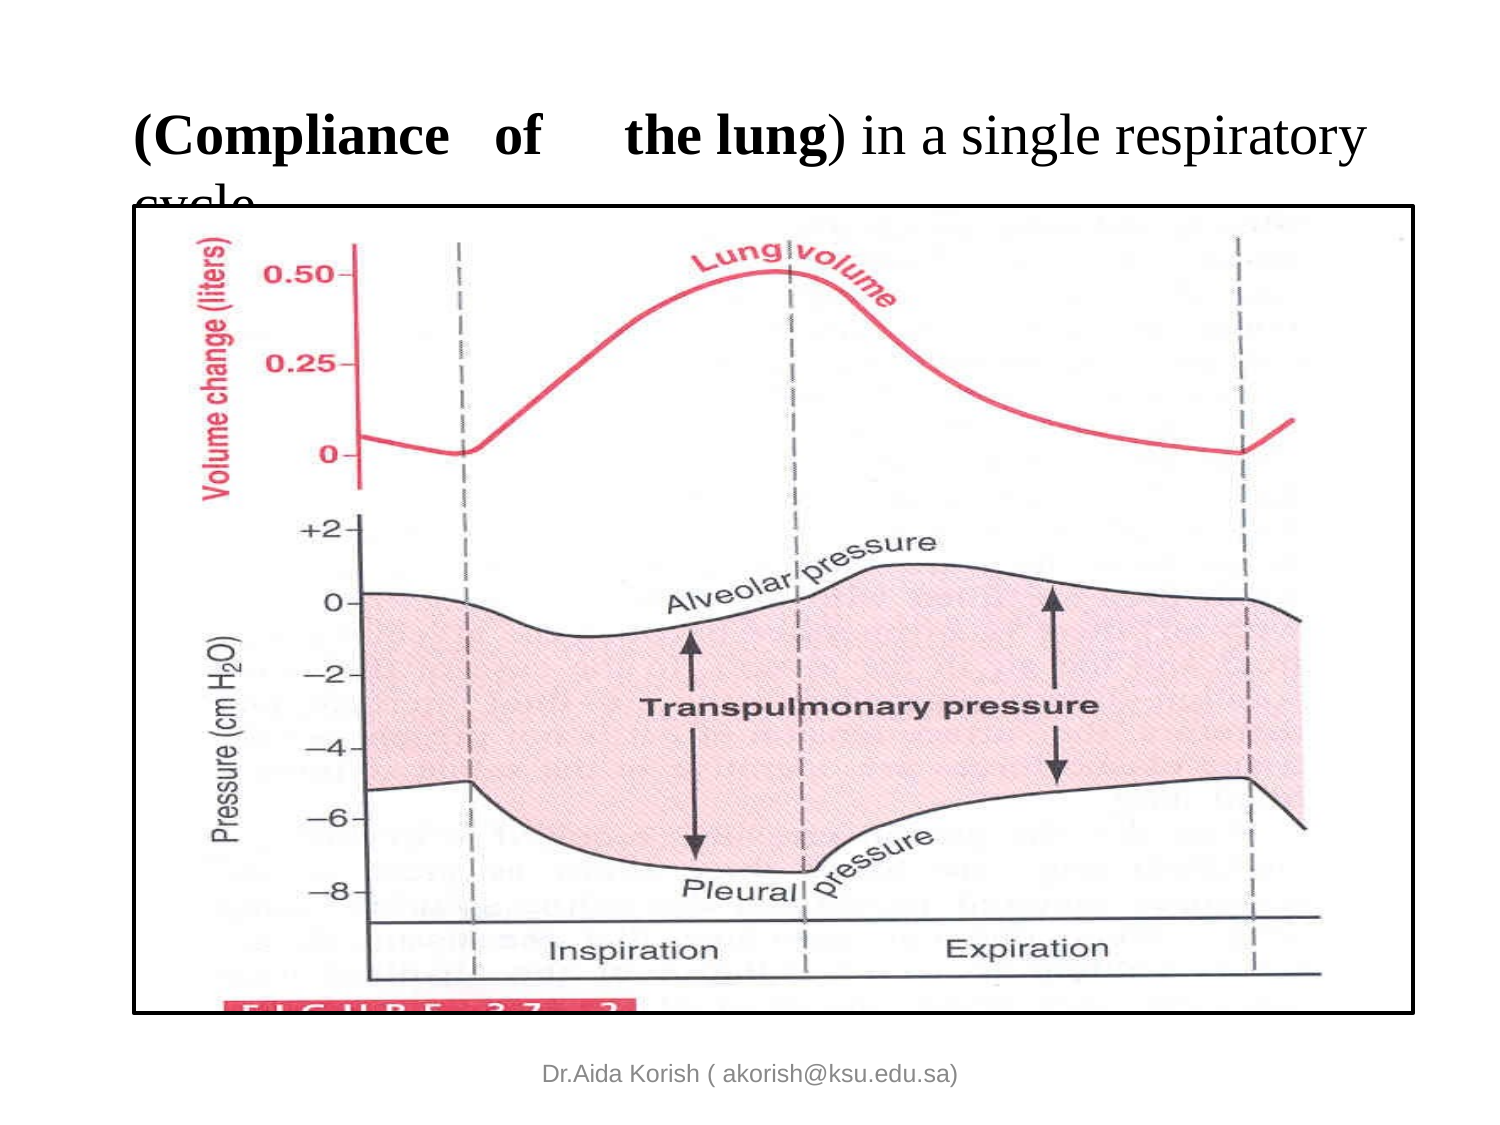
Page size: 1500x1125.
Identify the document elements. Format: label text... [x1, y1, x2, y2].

text_box [133, 206, 1414, 1014]
text_box Dr.Aida Korish ( akorish@ksu.edu.sa) [539, 1060, 962, 1088]
title (Compliance of the lung) in a single respiratory cycle [53, 54, 1447, 285]
